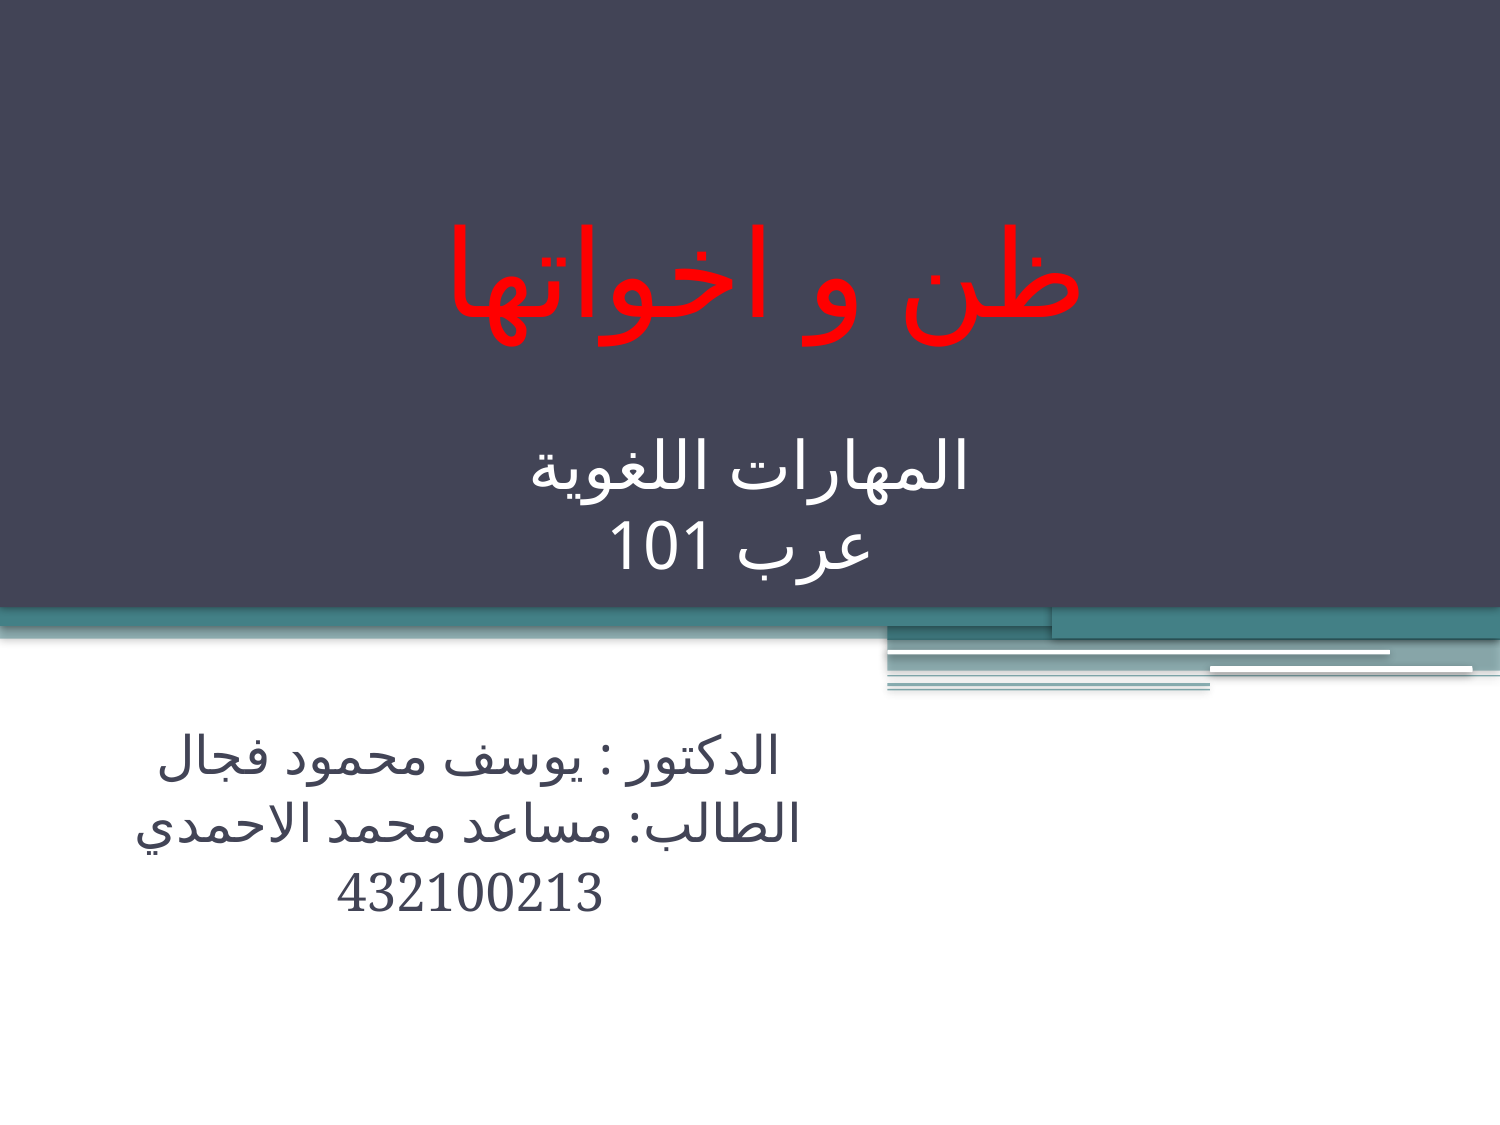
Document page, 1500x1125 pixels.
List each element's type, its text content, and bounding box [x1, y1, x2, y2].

title ظن و اخواتها المهارات اللغوية عرب 101 [112, 66, 1388, 591]
subtitle الدكتور : يوسف محمود فجال الطالب: مساعد محمد الاحمدي 432100213 [64, 645, 878, 933]
